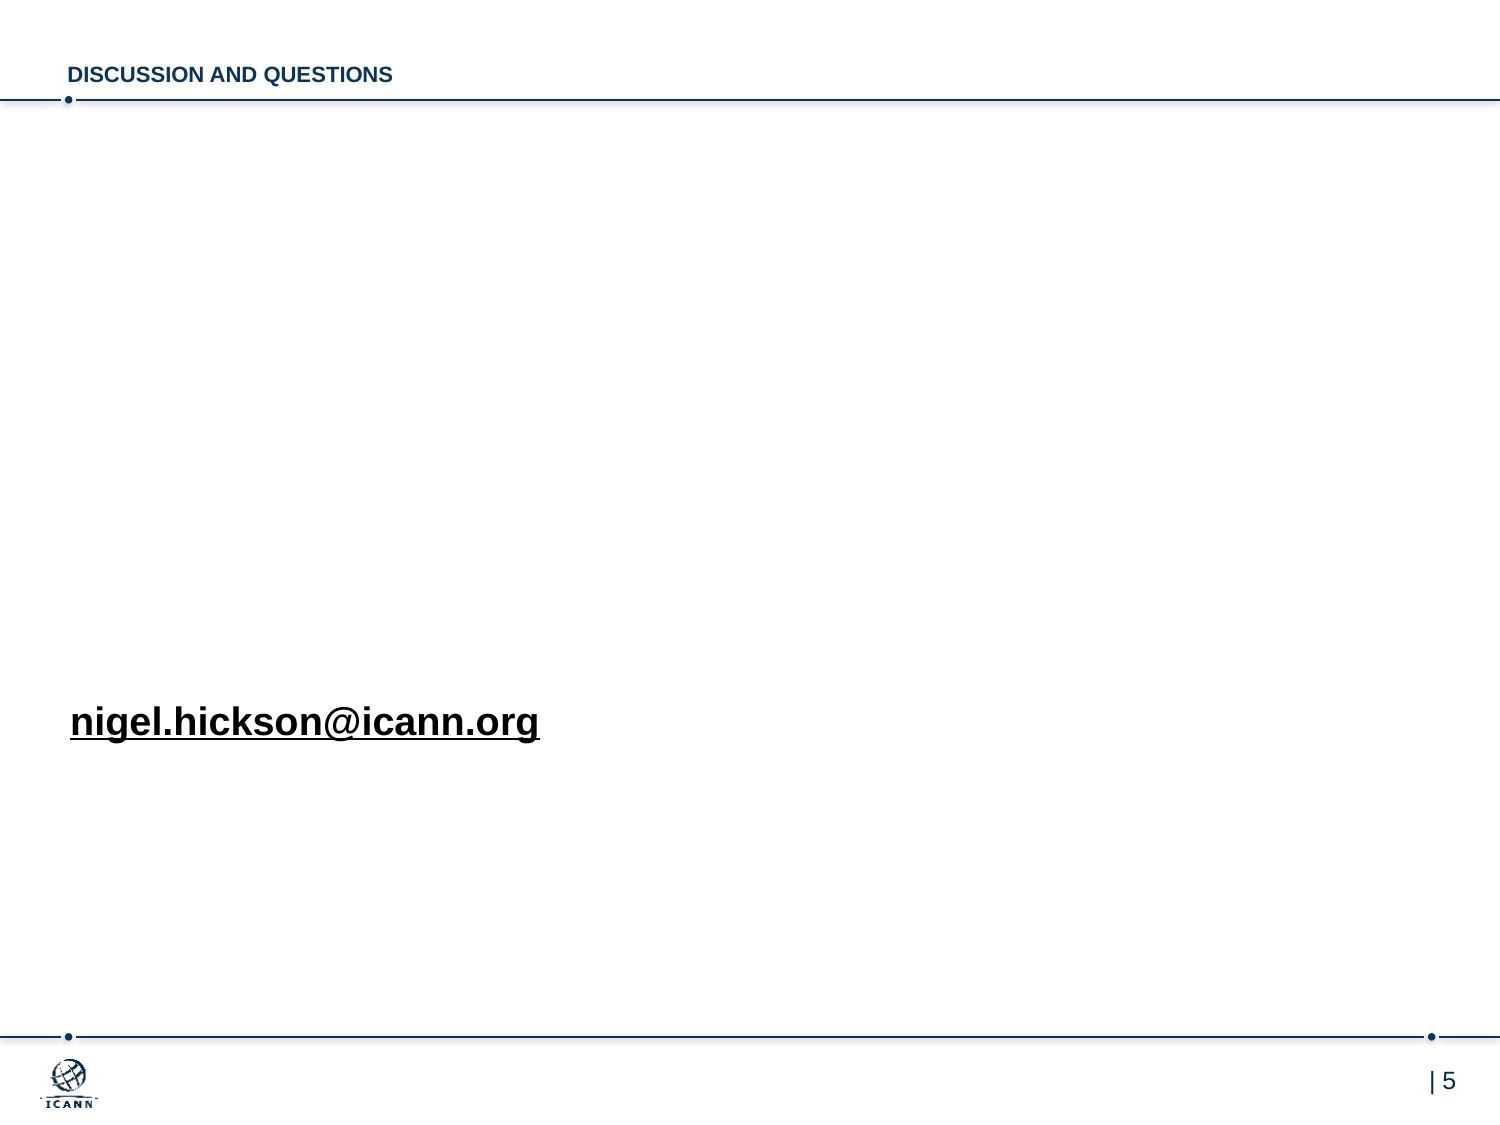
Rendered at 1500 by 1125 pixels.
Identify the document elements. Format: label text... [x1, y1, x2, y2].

picture [38, 1059, 100, 1108]
title DISCUSSION AND QUESTIONS [67, 0, 1382, 149]
list nigel.hickson@icann.org [70, 250, 1368, 1001]
